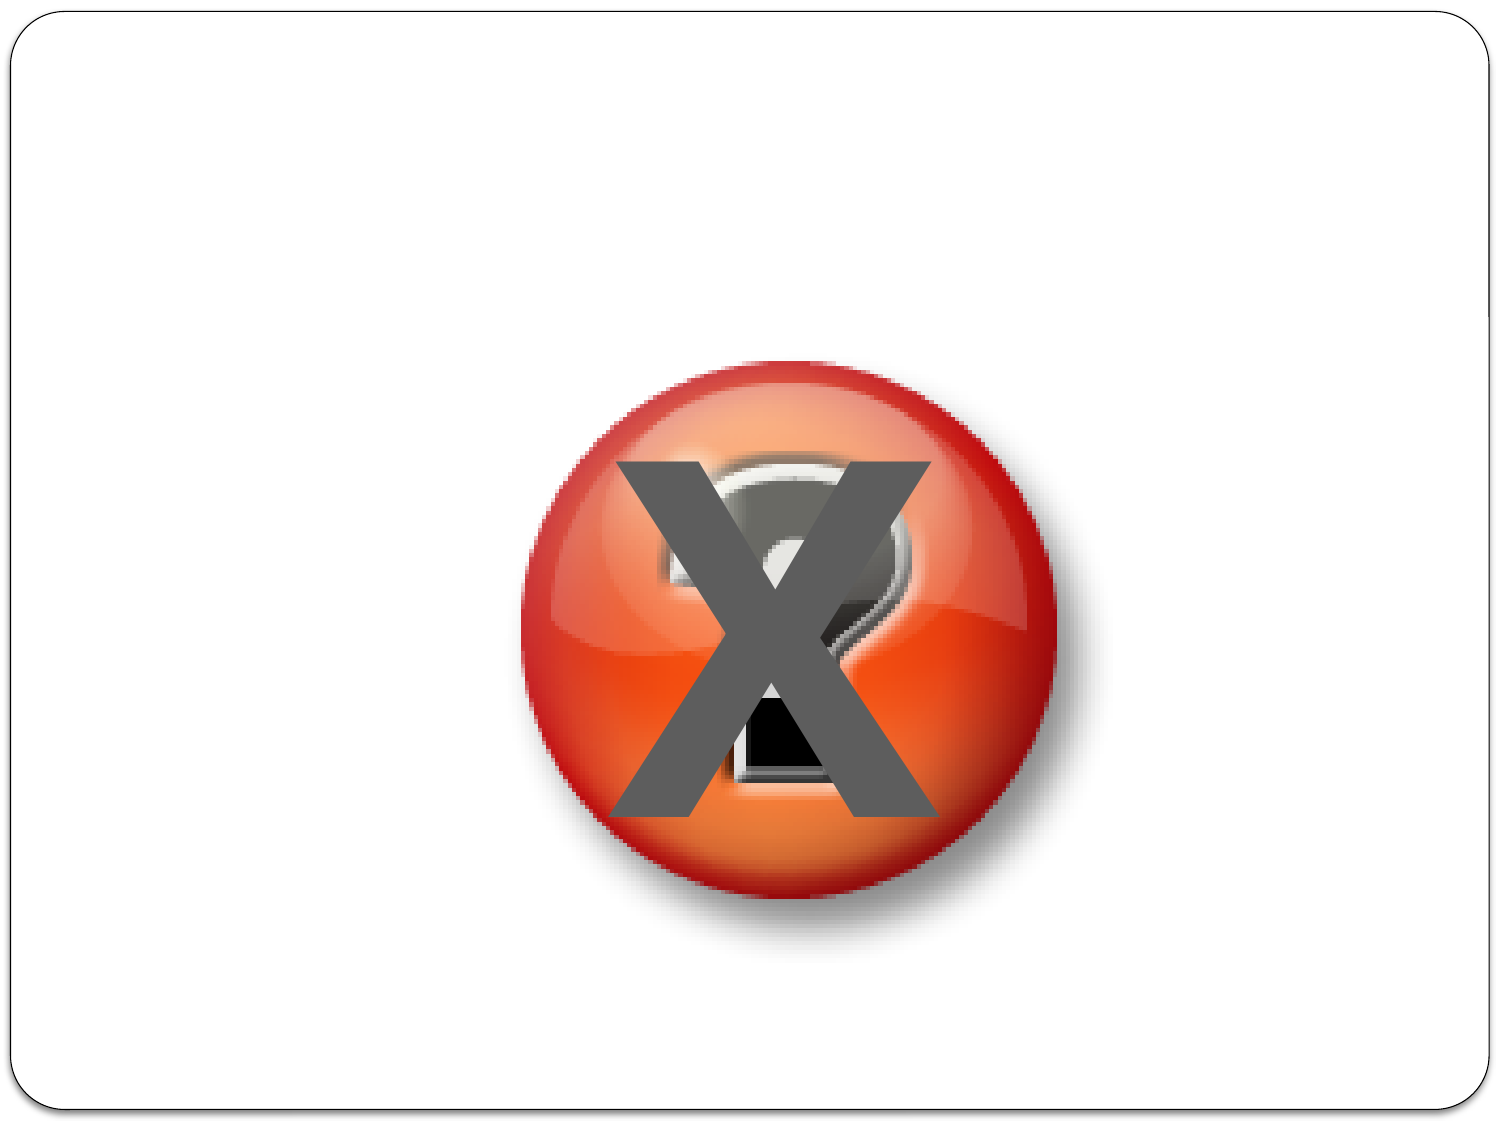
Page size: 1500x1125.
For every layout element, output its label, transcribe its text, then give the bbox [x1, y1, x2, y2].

text_box X [350, 312, 1200, 925]
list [499, 349, 1113, 963]
